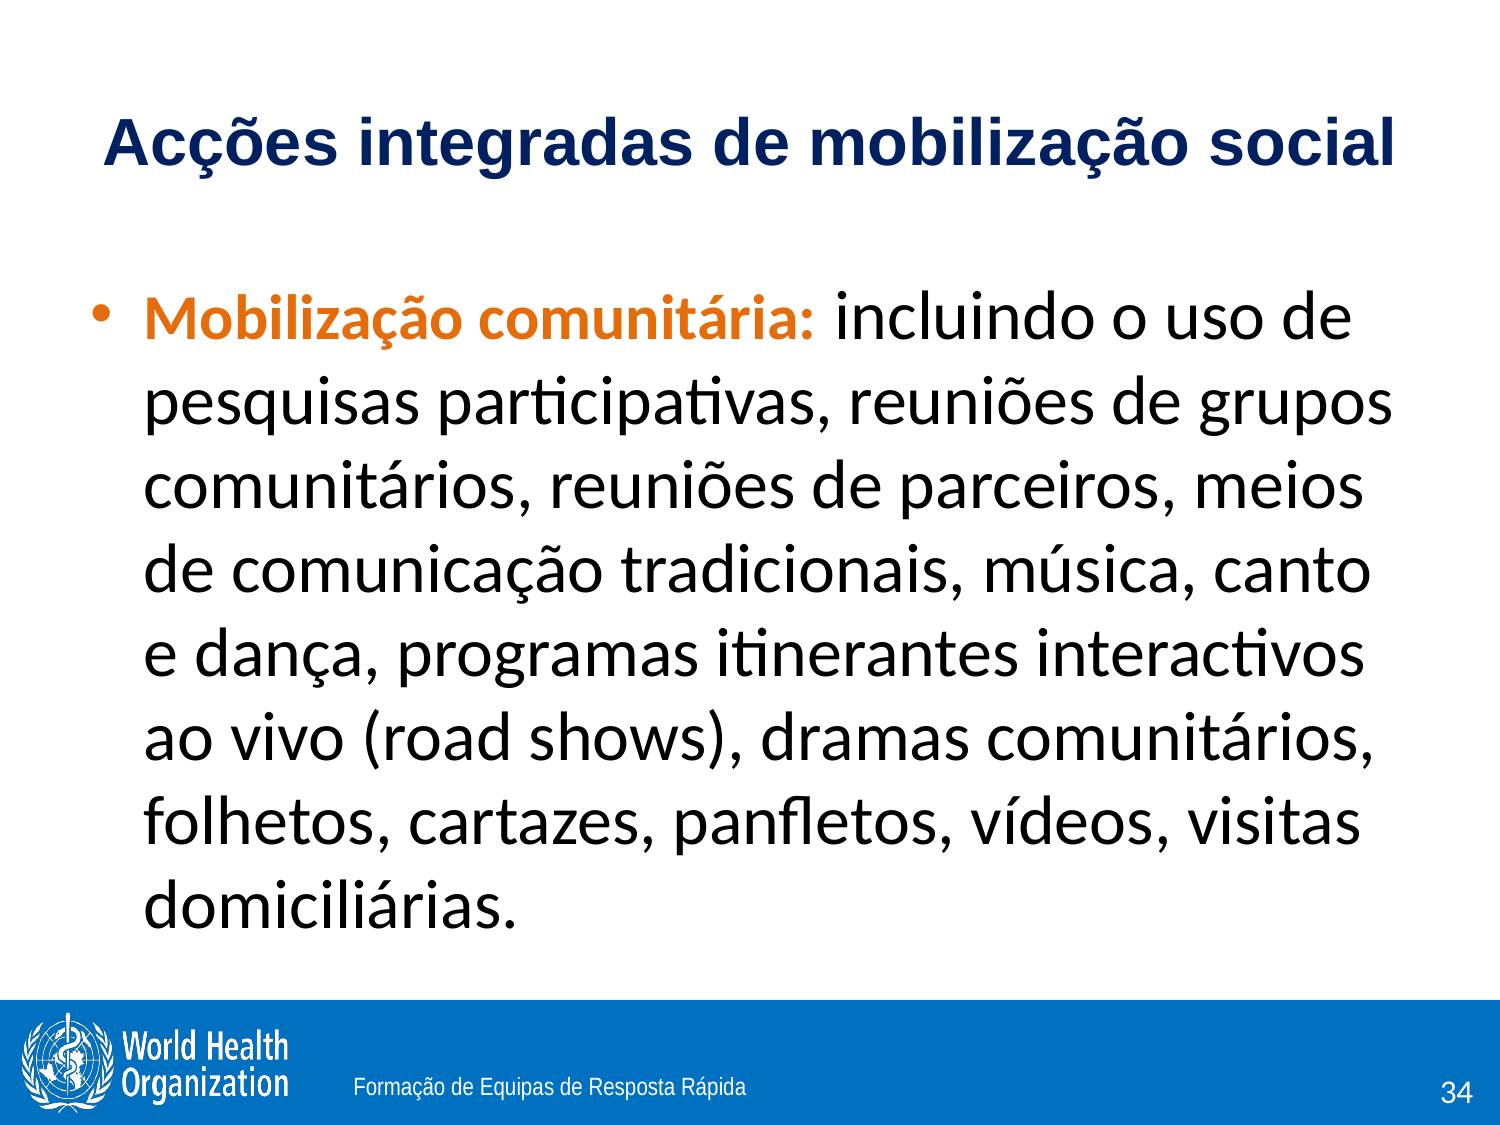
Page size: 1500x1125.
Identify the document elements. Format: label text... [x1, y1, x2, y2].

list Mobilização comunitária: incluindo o uso de pesquisas participativas, reuniões de grupos comunitários, reuniões de parceiros, meios de comunicação tradicionais, música, canto e dança, programas itinerantes interactivos ao vivo (road shows), dramas comunitários, folhetos, cartazes, panfletos, vídeos, visitas domiciliárias. [75, 262, 1425, 1005]
title Acções integradas de mobilização social [75, 45, 1425, 233]
picture [21, 1012, 288, 1113]
